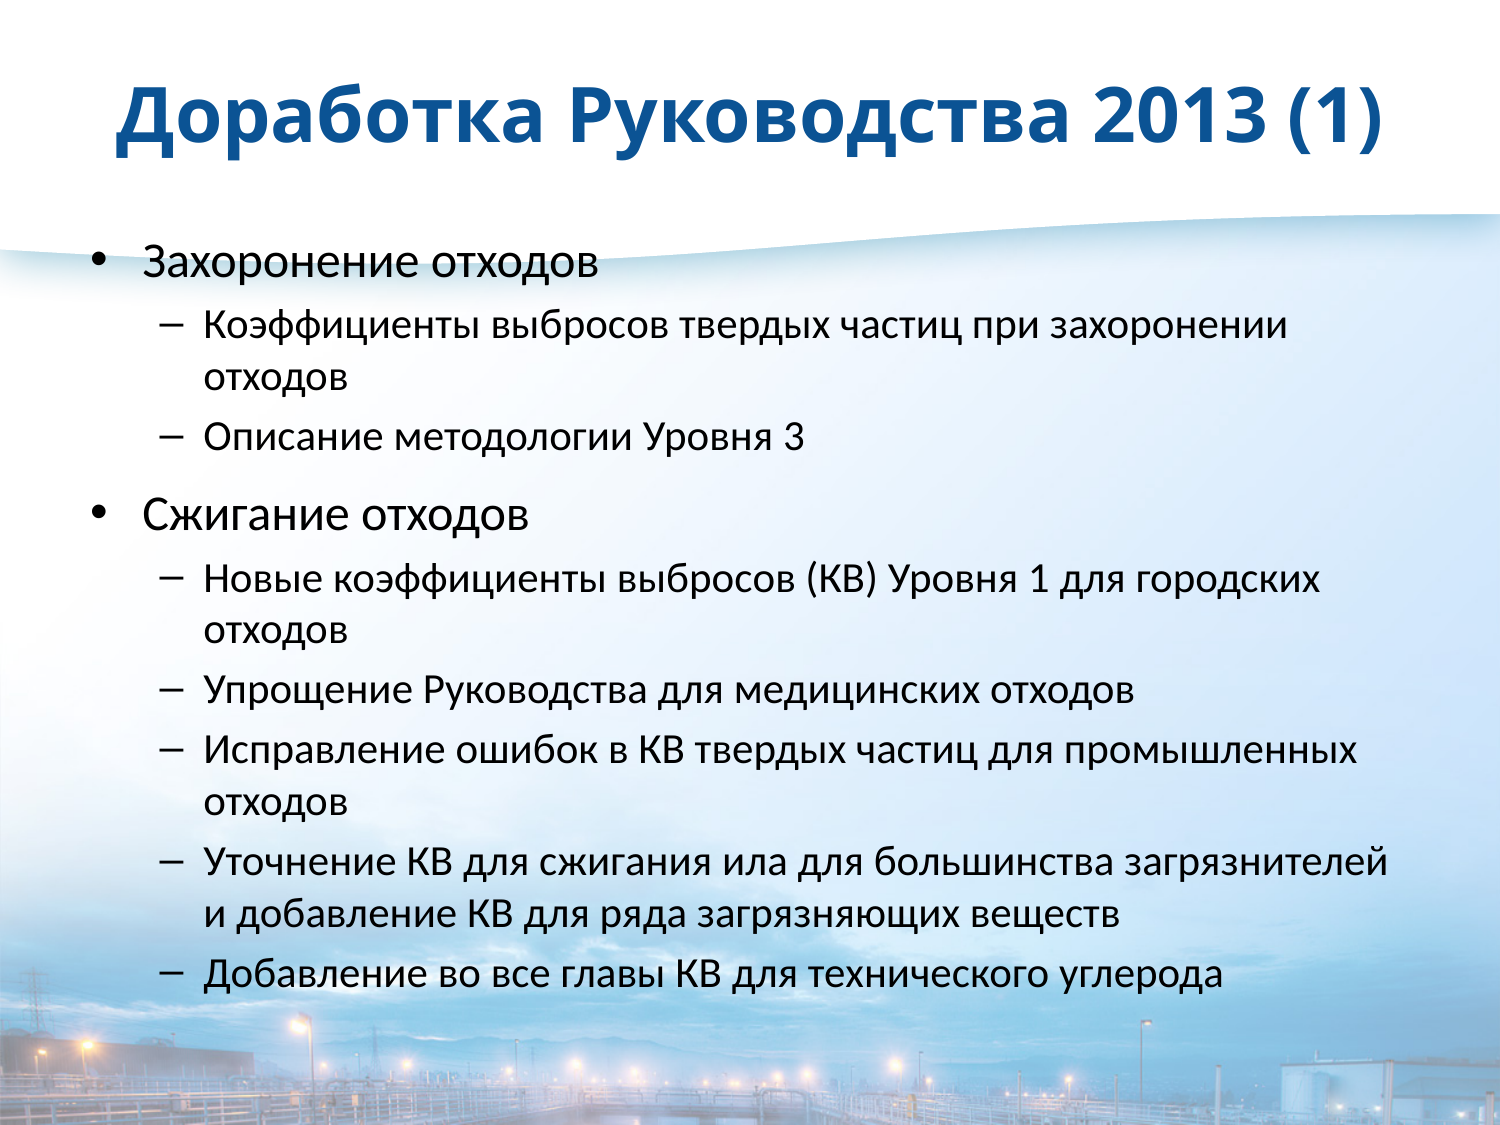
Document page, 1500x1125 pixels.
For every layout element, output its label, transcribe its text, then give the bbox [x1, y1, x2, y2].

list Захоронение отходов Коэффициенты выбросов твердых частиц при захоронении отходов Описание методологии Уровня 3 Сжигание отходов Новые коэффициенты выбросов (КВ) Уровня 1 для городских отходов Упрощение Руководства для медицинских отходов Исправление ошибок в КВ твердых частиц для промышленных отходов Уточнение КВ для сжигания ила для большинства загрязнителей и добавление КВ для ряда загрязняющих веществ Добавление во все главы КВ для технического углерода [75, 219, 1425, 1047]
title Доработка Руководства 2013 (1) [75, 45, 1425, 197]
picture [0, 215, 1500, 1125]
